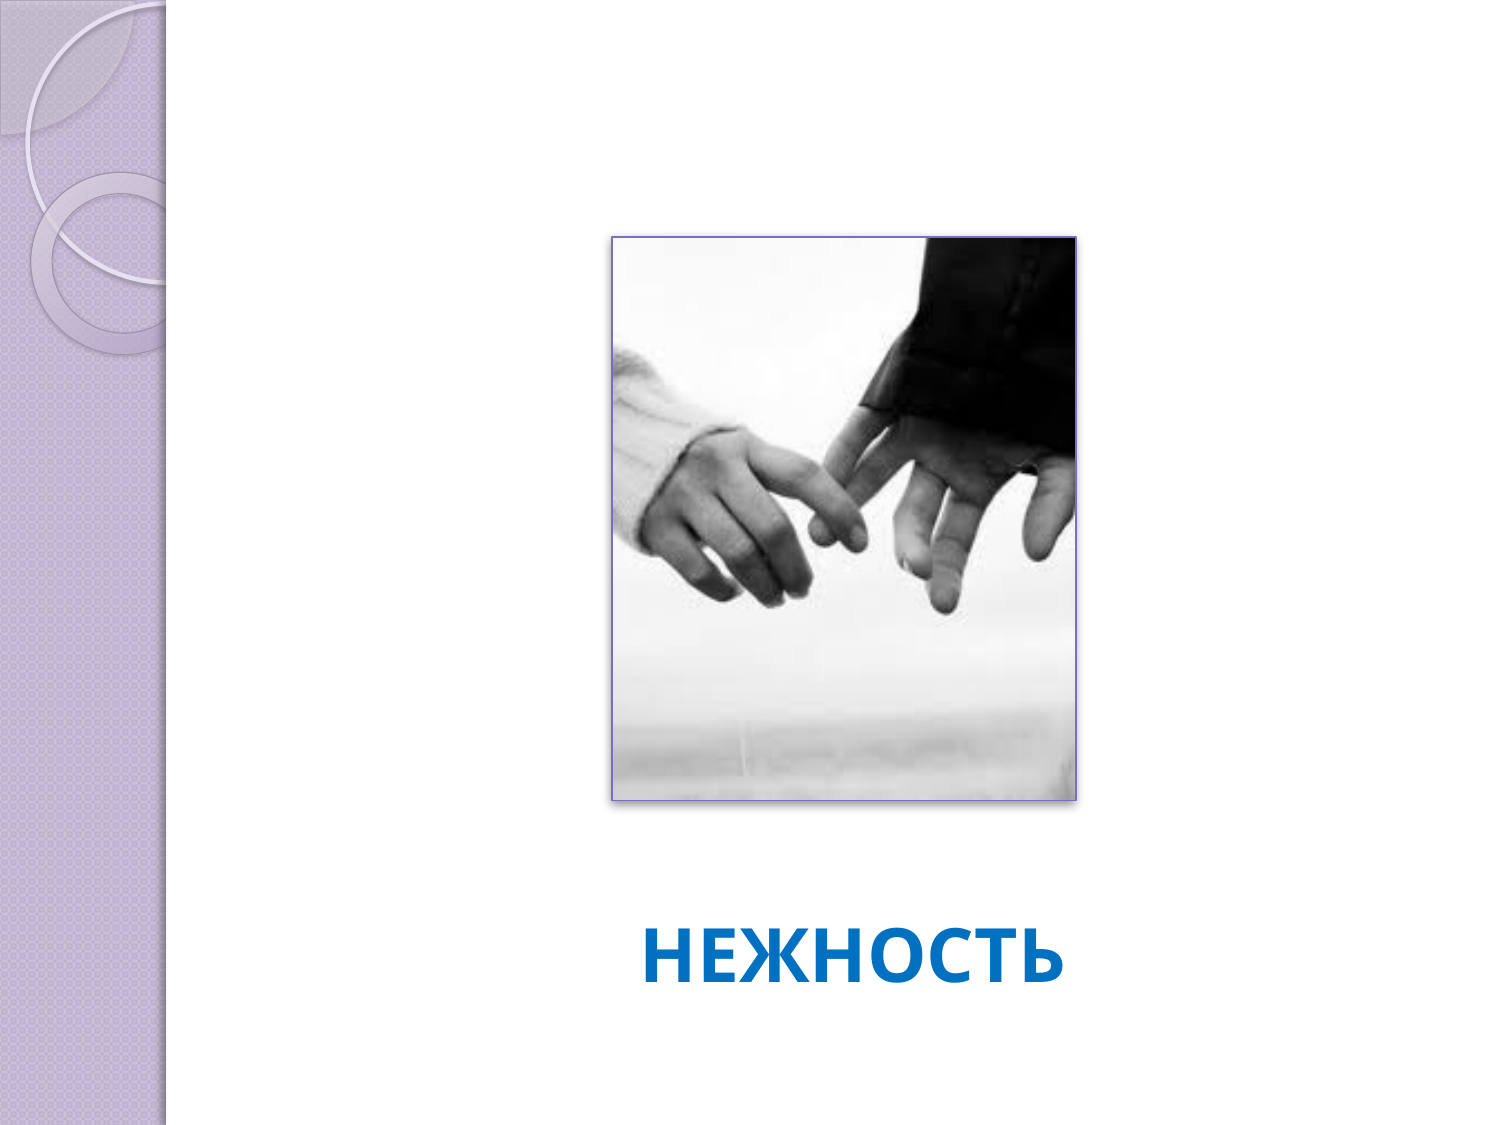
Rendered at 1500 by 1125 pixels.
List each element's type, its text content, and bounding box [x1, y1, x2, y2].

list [612, 237, 1076, 801]
text_box НЕЖНОСТЬ [624, 899, 1092, 1005]
